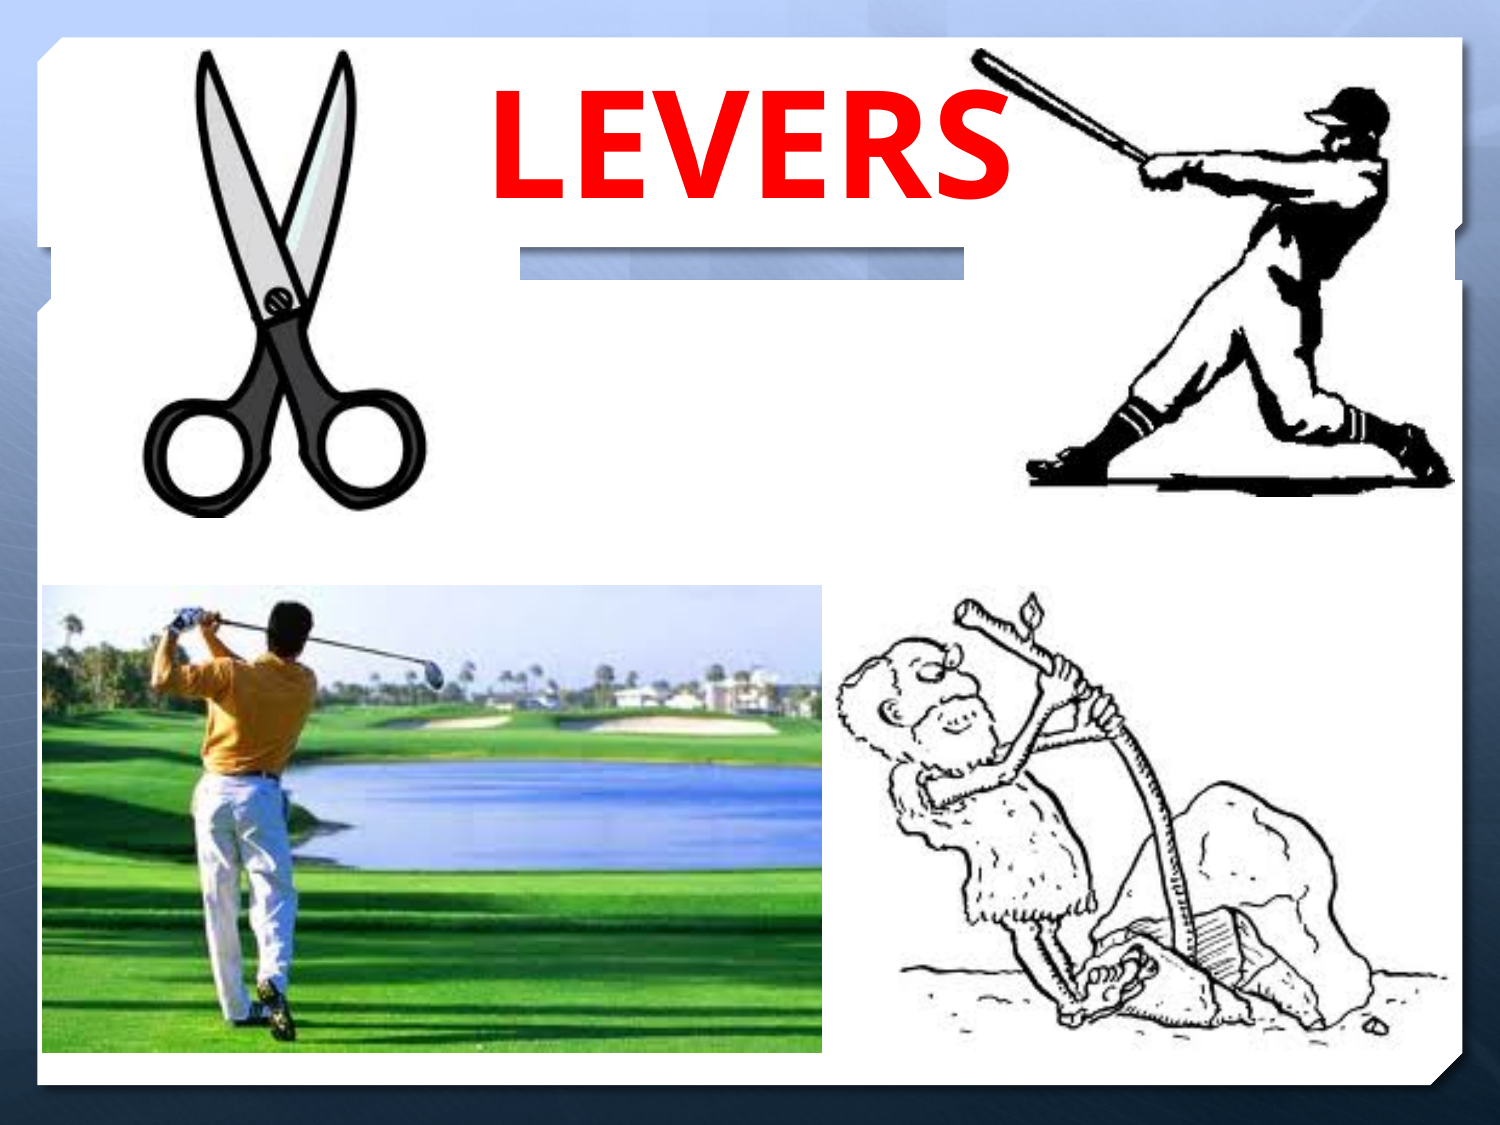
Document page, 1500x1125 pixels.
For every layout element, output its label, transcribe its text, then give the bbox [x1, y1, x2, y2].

title LEVERS [521, 48, 964, 236]
picture [50, 47, 521, 518]
picture [964, 48, 1455, 497]
picture [41, 584, 1455, 1054]
